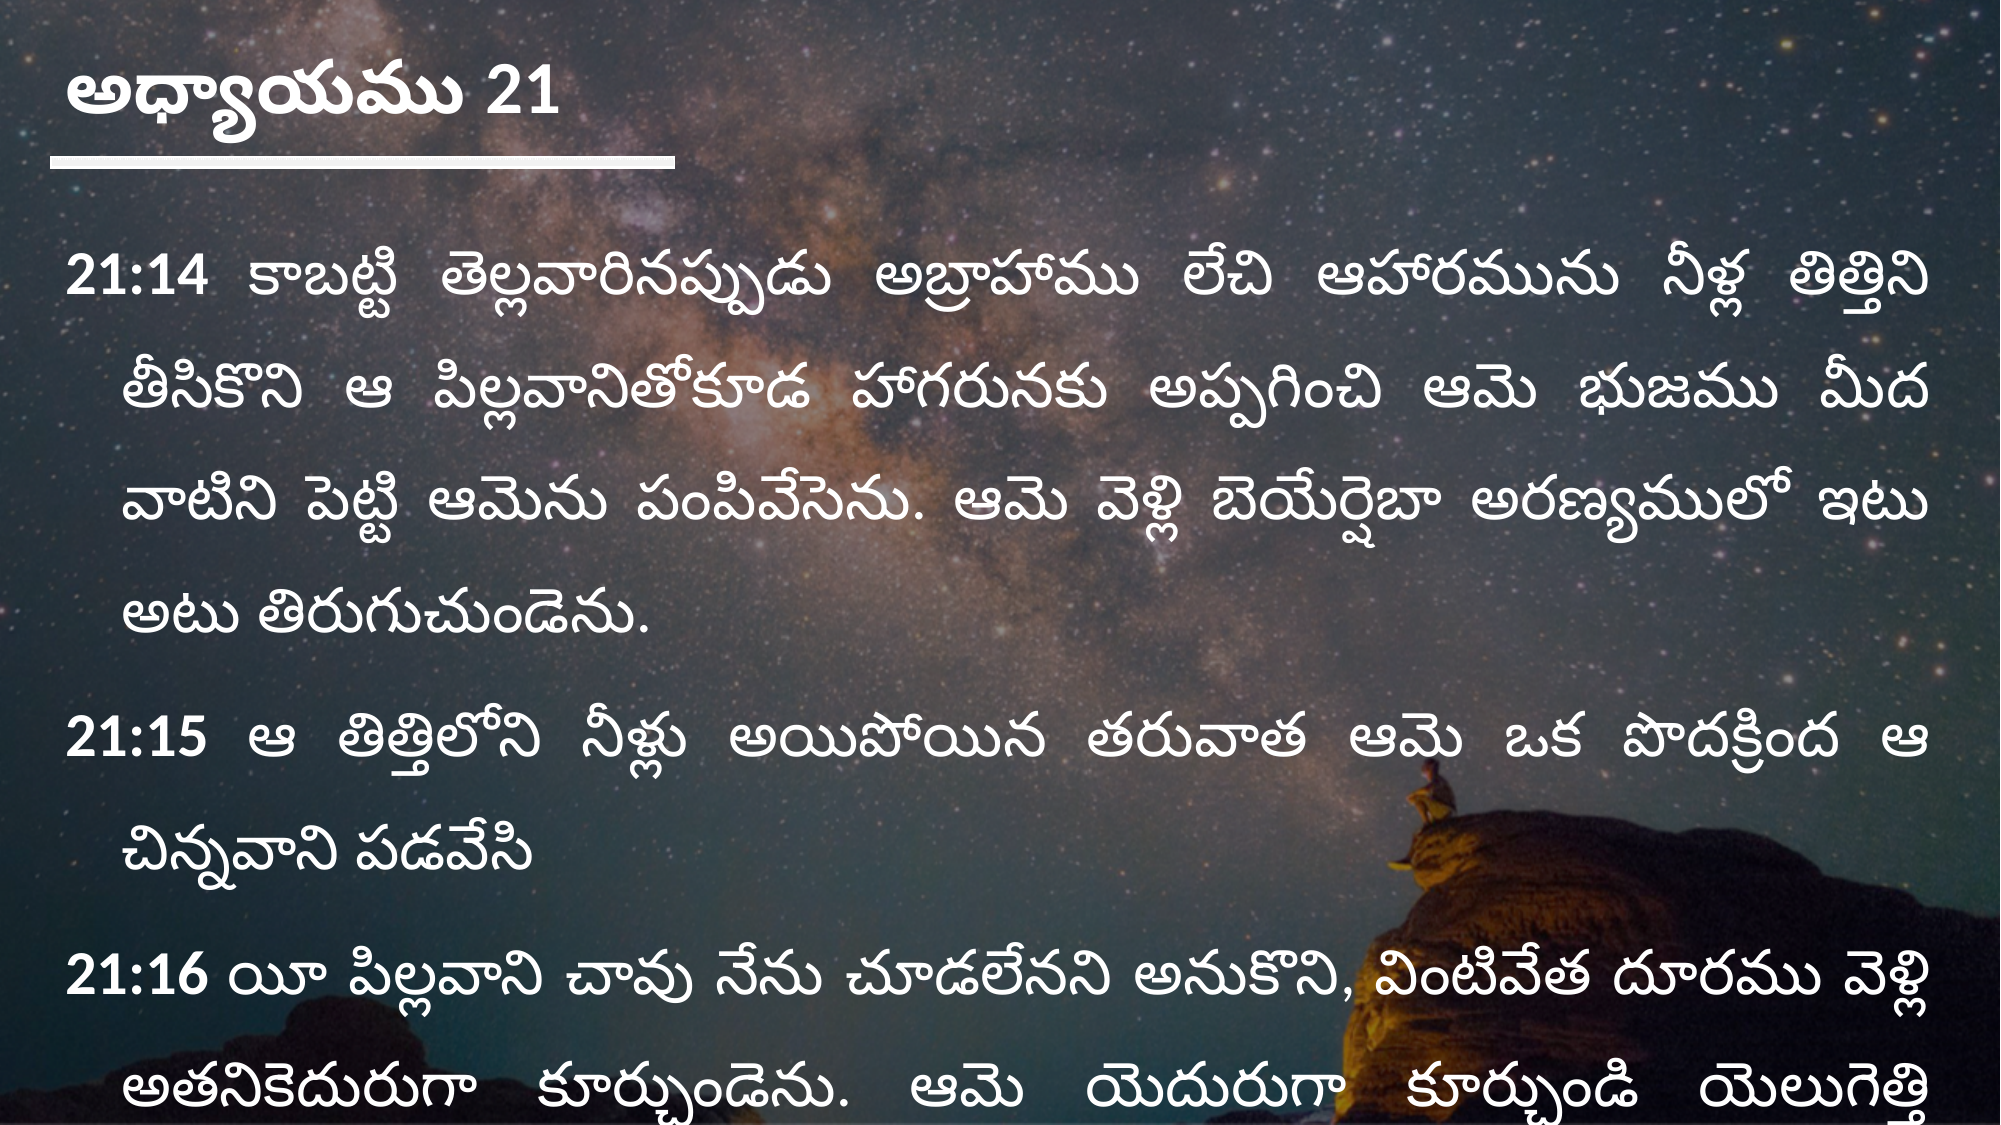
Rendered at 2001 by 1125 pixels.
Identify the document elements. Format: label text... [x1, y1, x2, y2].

list 21:14 కాబట్టి తెల్లవారినప్పుడు అబ్రాహాము లేచి ఆహారమును నీళ్ల తిత్తిని తీసికొని ఆ పిల్లవానితోకూడ హాగరునకు అప్పగించి ఆమె భుజము మీద వాటిని పెట్టి ఆమెను పంపివేసెను. ఆమె వెళ్లి బెయేర్షెబా అరణ్యములో ఇటు అటు తిరుగుచుండెను. 21:15 ఆ తిత్తిలోని నీళ్లు అయిపోయిన తరువాత ఆమె ఒక పొదక్రింద ఆ చిన్నవాని పడవేసి 21:16 యీ పిల్లవాని చావు నేను చూడలేనని అనుకొని, వింటివేత దూరము వెళ్లి అతనికెదురుగా కూర్చుండెను. ఆమె యెదురుగా కూర్చుండి యెలుగెత్తి యేడ్చెను. [50, 187, 1946, 1063]
title అధ్యాయము 21 [50, 0, 1925, 167]
picture [0, 0, 2000, 1125]
